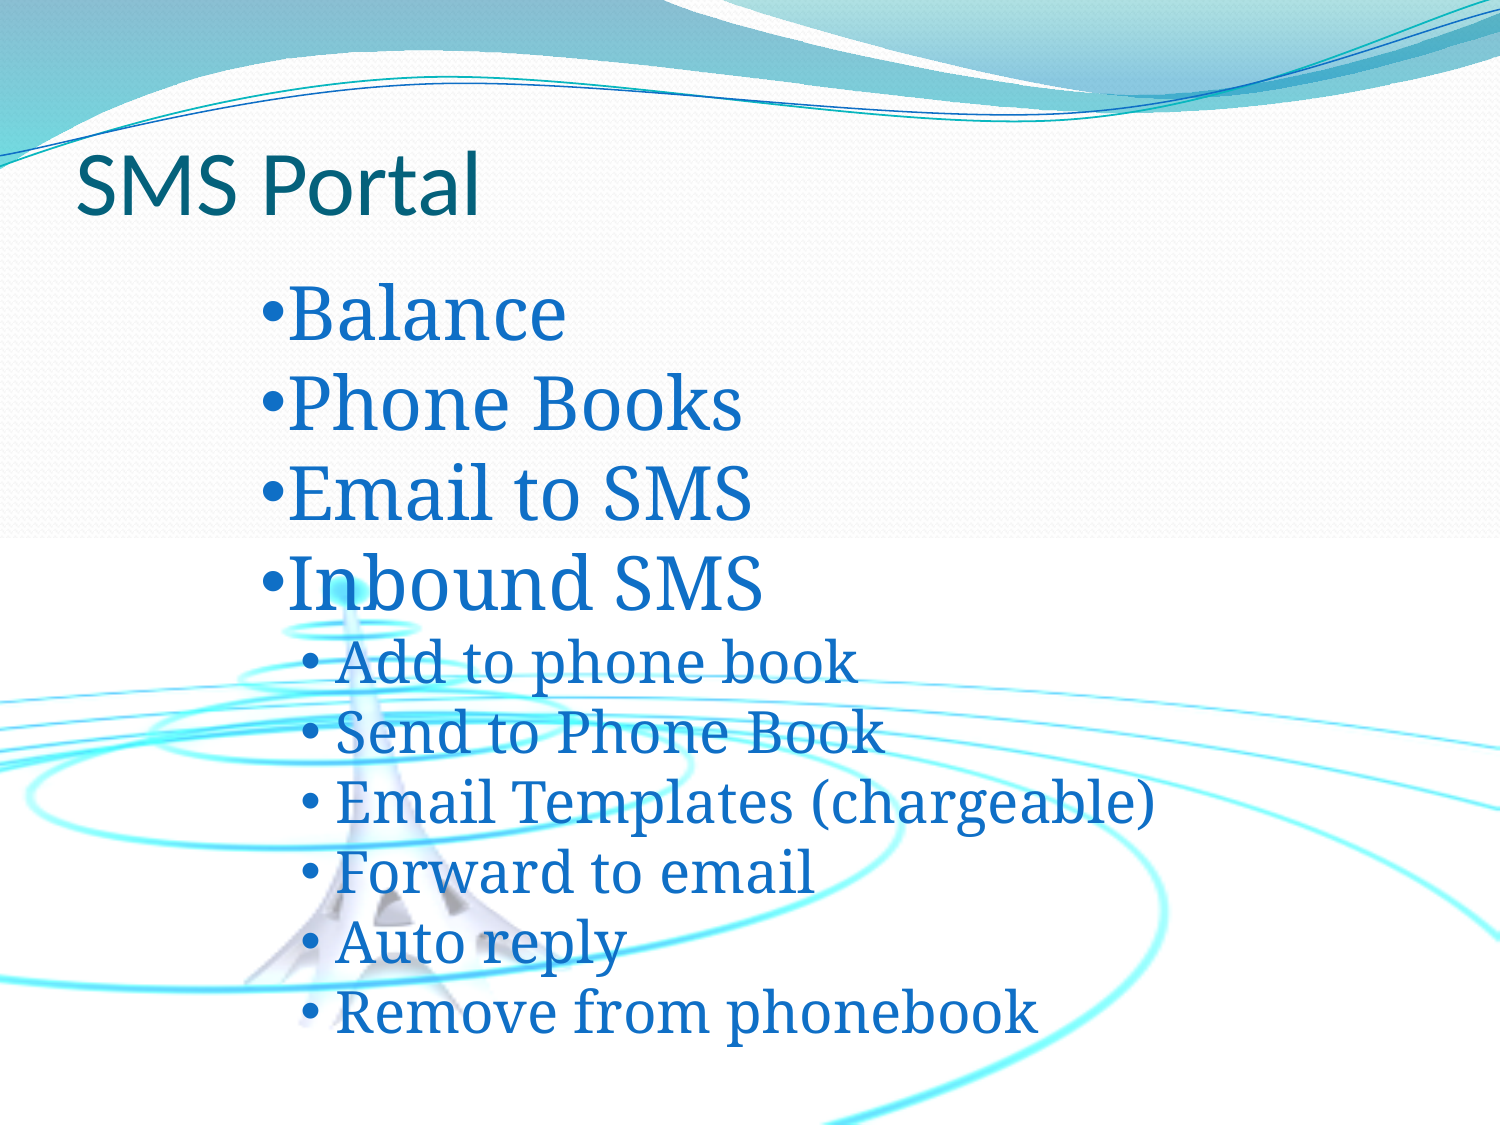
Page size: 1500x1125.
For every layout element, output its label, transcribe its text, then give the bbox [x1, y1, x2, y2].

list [0, 538, 1500, 1125]
title SMS Portal [75, 115, 1425, 235]
text_box Balance Phone Books Email to SMS Inbound SMS Add to phone book Send to Phone Book Email Templates (chargeable) Forward to email Auto reply Remove from phonebook [246, 257, 1383, 538]
